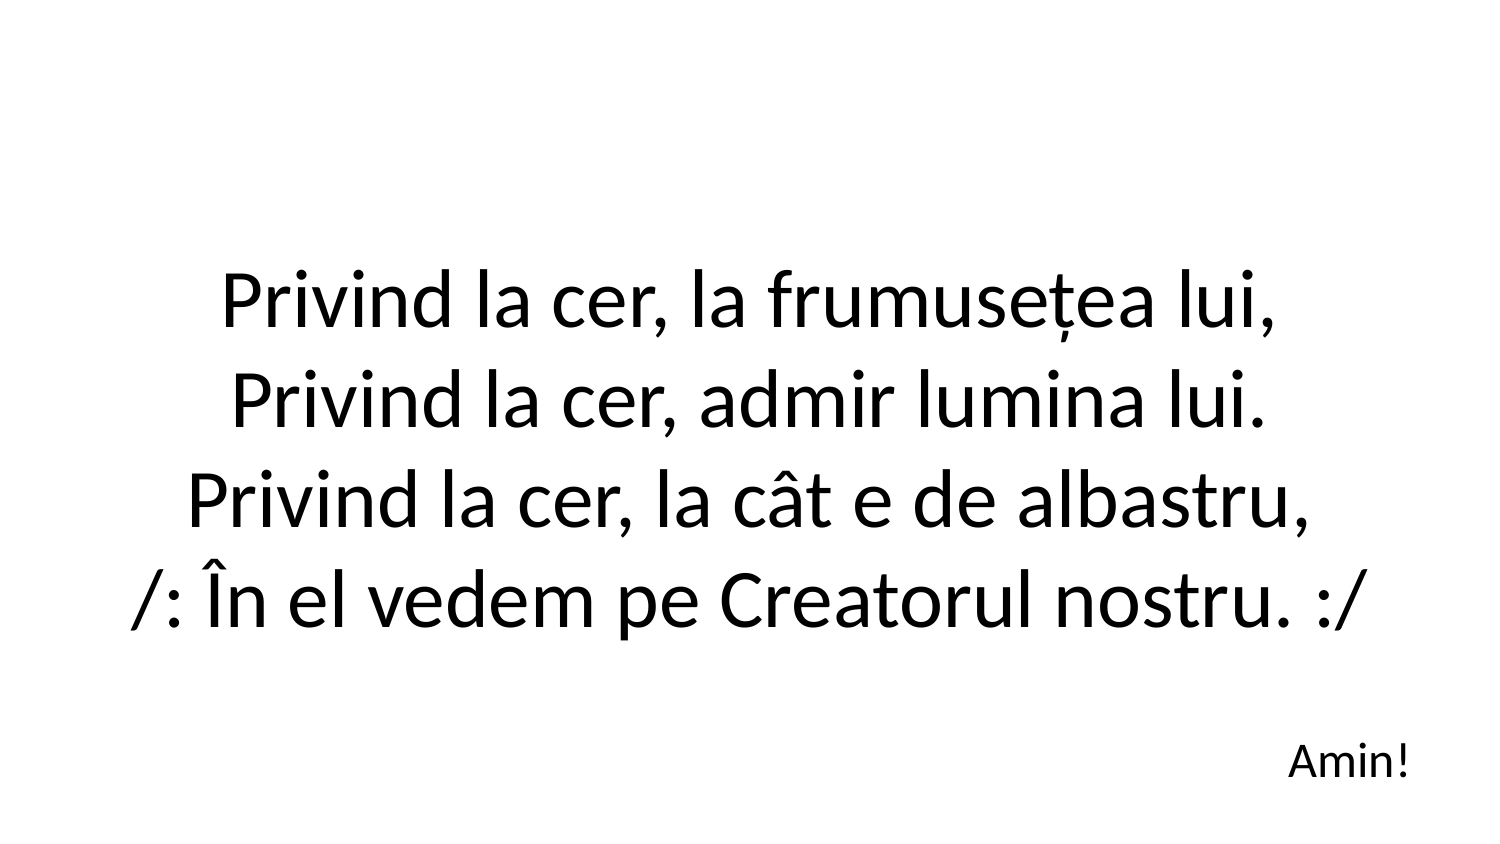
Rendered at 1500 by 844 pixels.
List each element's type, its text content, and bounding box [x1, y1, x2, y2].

text_box Privind la cer, la frumusețea lui, Privind la cer, admir lumina lui. Privind la cer, la cât e de albastru, /: În el vedem pe Creatorul nostru. :/ [116, 192, 1384, 652]
text_box Amin! [1273, 674, 1427, 795]
